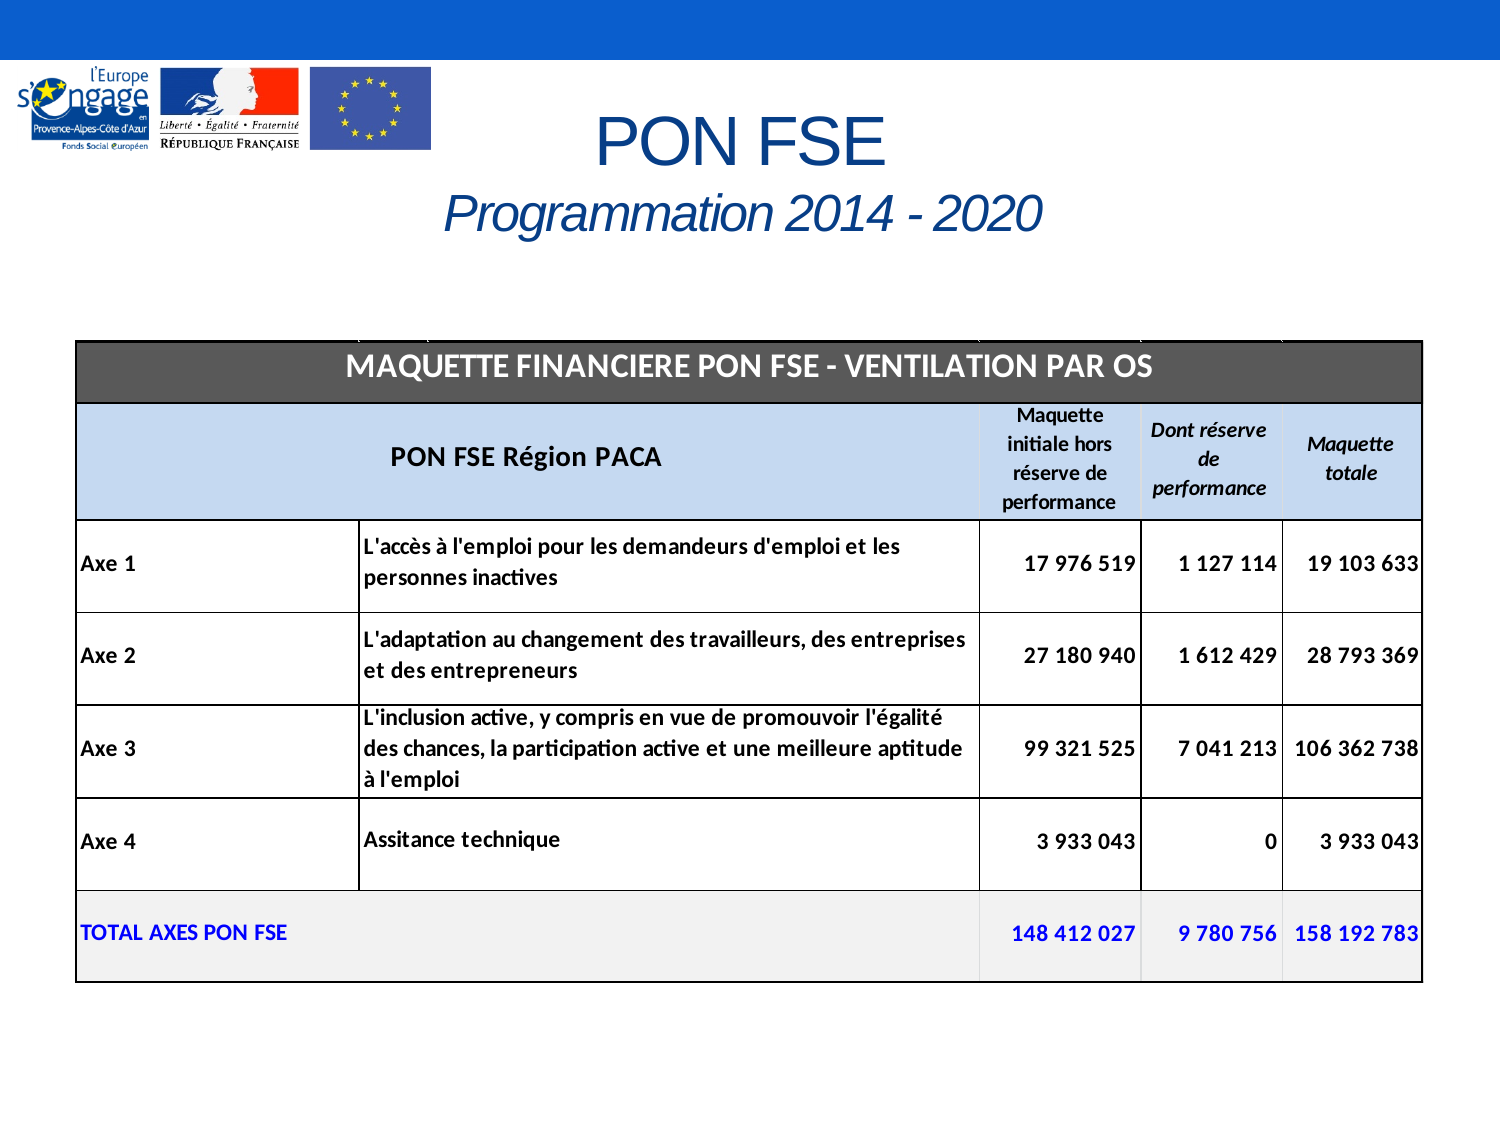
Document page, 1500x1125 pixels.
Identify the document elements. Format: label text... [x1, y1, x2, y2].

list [74, 340, 1426, 985]
title PON FSE Programmation 2014 - 2020 [75, 87, 1425, 250]
picture [17, 66, 150, 151]
picture [309, 66, 432, 151]
picture [159, 67, 299, 151]
